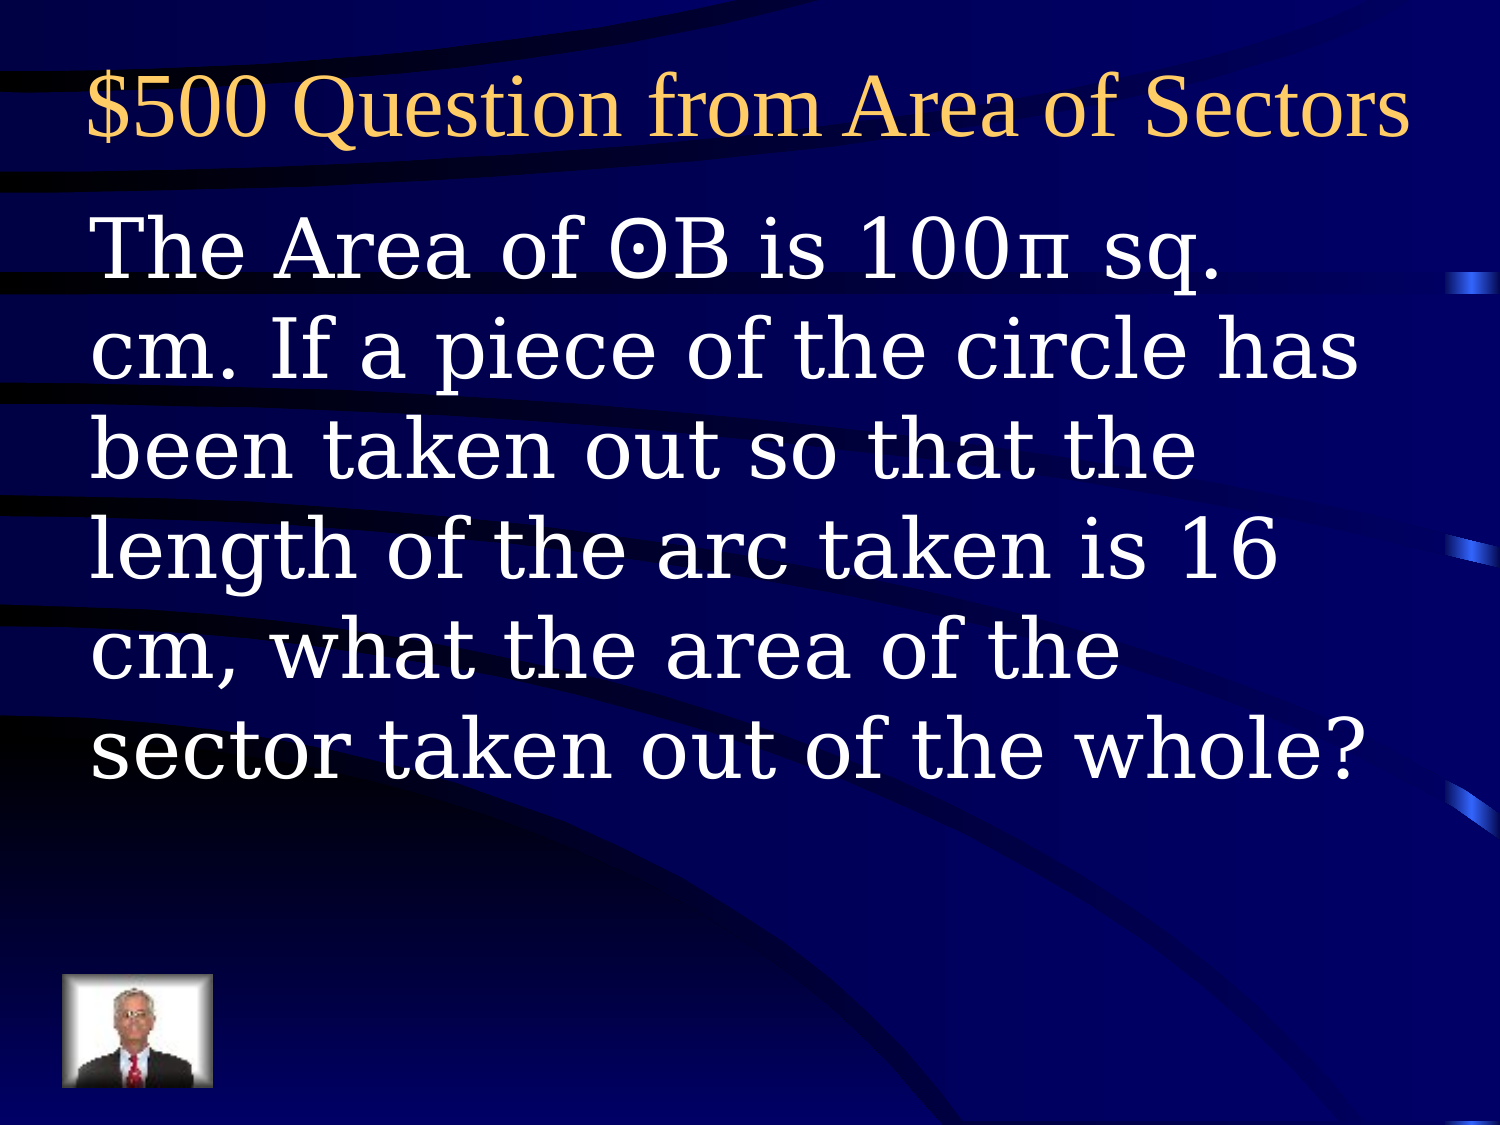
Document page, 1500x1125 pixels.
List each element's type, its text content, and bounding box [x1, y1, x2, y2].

title $500 Question from Area of Sectors [0, 0, 1500, 201]
text_box The Area of ʘB is 100π sq. cm. If a piece of the circle has been taken out so that the length of the arc taken is 16 cm, what the area of the sector taken out of the whole? [74, 187, 1413, 803]
picture [62, 974, 213, 1088]
